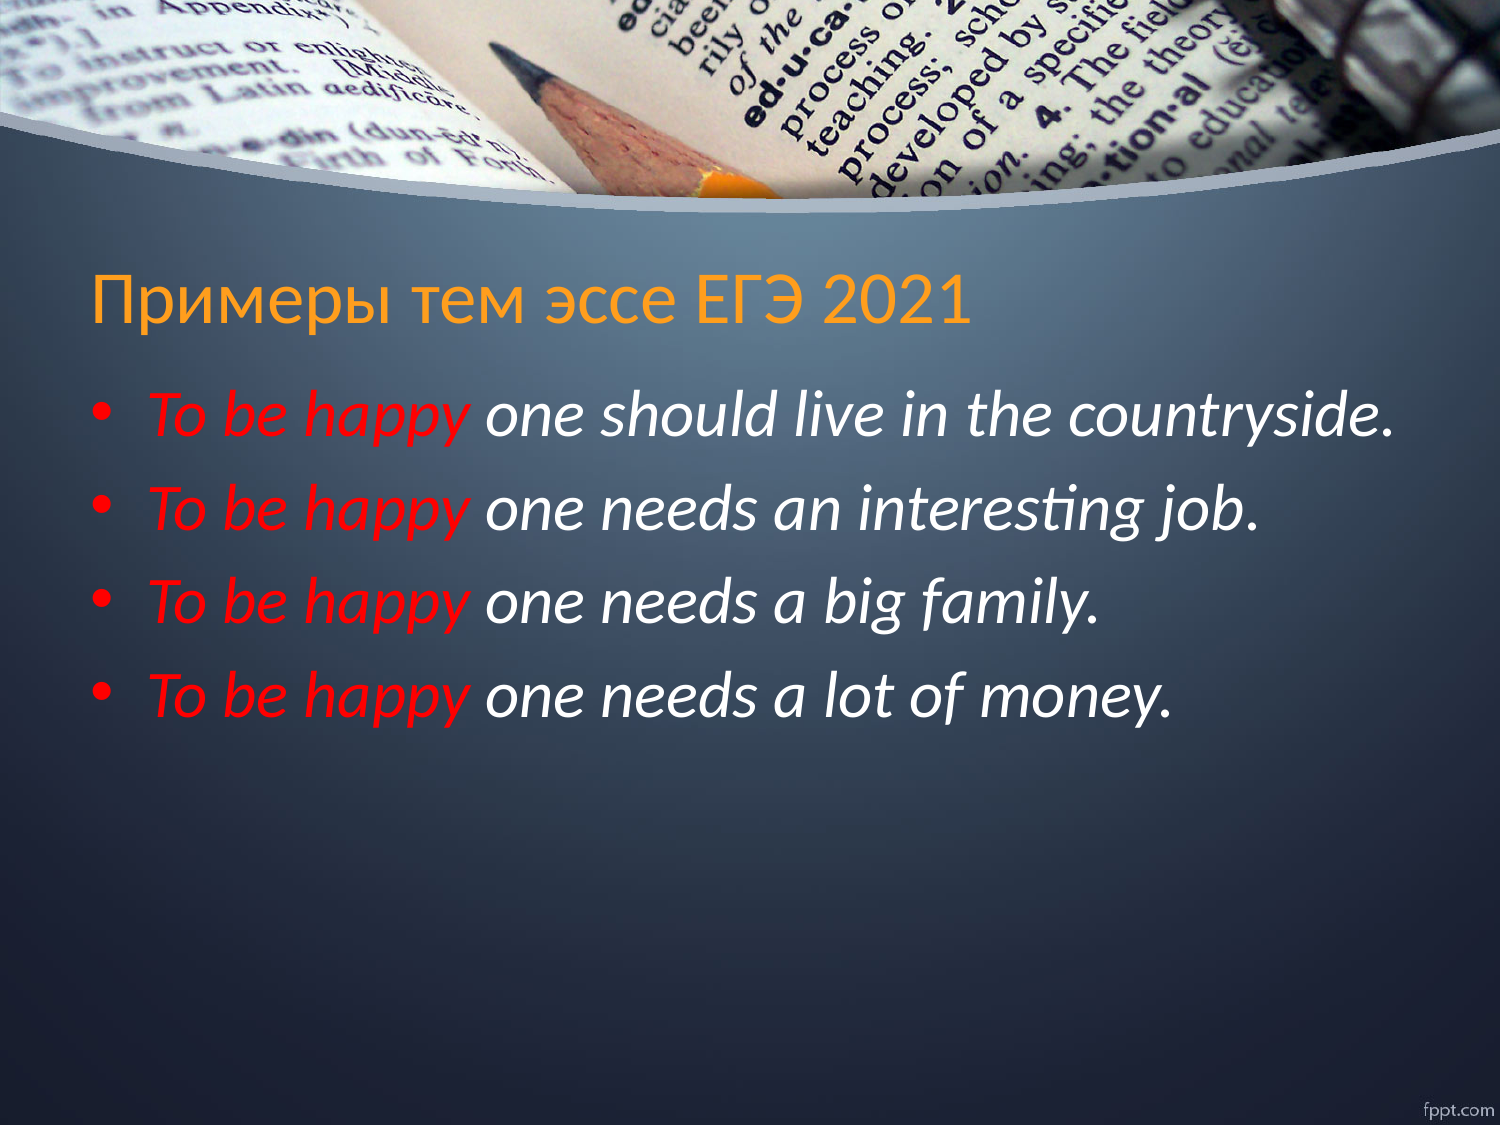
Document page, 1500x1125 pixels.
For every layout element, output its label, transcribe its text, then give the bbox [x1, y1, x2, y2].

title Примеры тем эссе ЕГЭ 2021 [75, 211, 1425, 362]
picture [0, 0, 1500, 1125]
list To be happy one should live in the countryside. To be happy one needs an interesting job. To be happy one needs a big family. To be happy one needs a lot of money. [75, 362, 1425, 1055]
